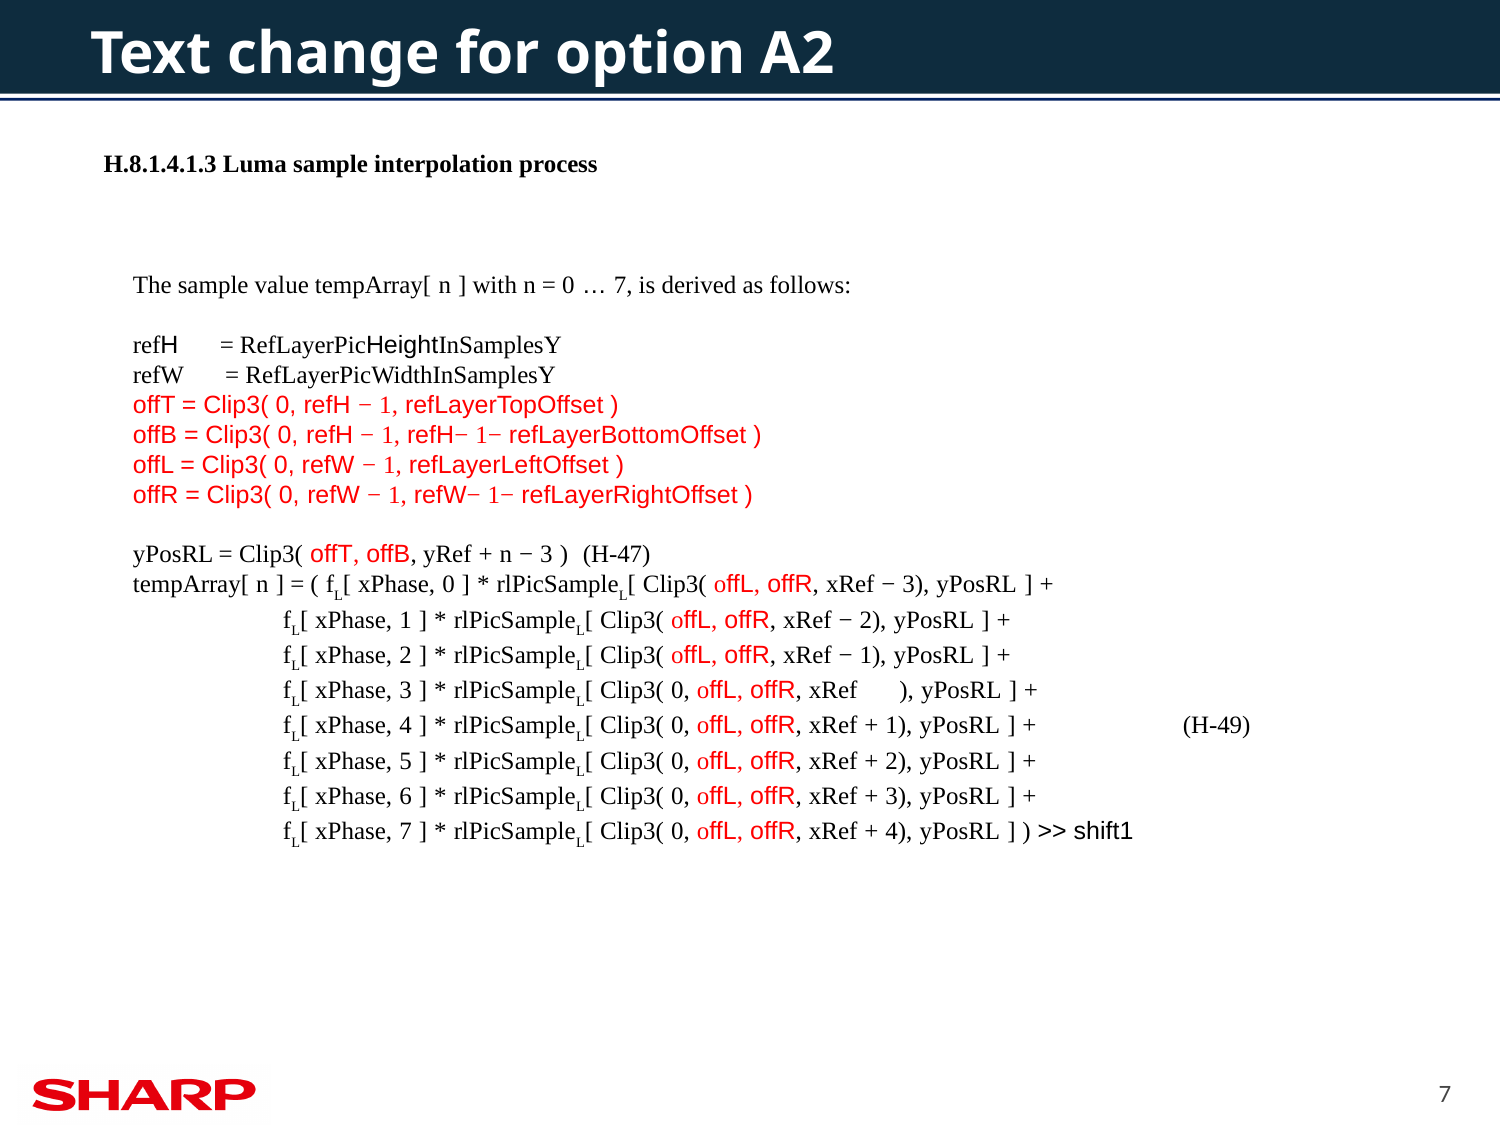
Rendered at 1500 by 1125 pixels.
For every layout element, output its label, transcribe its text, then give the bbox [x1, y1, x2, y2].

text_box The sample value tempArray[ n ] with n = 0 … 7, is derived as follows: refH = RefLayerPicHeightInSamplesY refW = RefLayerPicWidthInSamplesY offT = Clip3( 0, refH − 1, refLayerTopOffset ) offB = Clip3( 0, refH − 1, refH− 1− refLayerBottomOffset ) offL = Clip3( 0, refW − 1, refLayerLeftOffset ) offR = Clip3( 0, refW − 1, refW− 1− refLayerRightOffset ) yPosRL = Clip3( offT, offB, yRef + n − 3 ) (H‑47) tempArray[ n ] = ( fL[ xPhase, 0 ] * rlPicSampleL[ Clip3( offL, offR, xRef − 3), yPosRL ] + fL[ xPhase, 1 ] * rlPicSampleL[ Clip3( offL, offR, xRef − 2), yPosRL ] + fL[ xPhase, 2 ] * rlPicSampleL[ Clip3( offL, offR, xRef − 1), yPosRL ] + fL[ xPhase, 3 ] * rlPicSampleL[ Clip3( 0, offL, offR, xRef ), yPosRL ] + fL[ xPhase, 4 ] * rlPicSampleL[ Clip3( 0, offL, offR, xRef + 1), yPosRL ] + (H‑49) fL[ xPhase, 5 ] * rlPicSampleL[ Clip3( 0, offL, offR, xRef + 2), yPosRL ] + fL[ xPhase, 6 ] * rlPicSampleL[ Clip3( 0, offL, offR, xRef + 3), yPosRL ] + fL[ xPhase, 7 ] * rlPicSampleL[ Clip3( 0, offL, offR, xRef + 4), yPosRL ] ) >> shift1 [117, 261, 1388, 858]
picture [17, 1064, 271, 1125]
title Text change for option A2 [74, 15, 1465, 85]
slide_number 7 [1345, 1062, 1467, 1108]
text_box H.8.1.4.1.3 Luma sample interpolation process [88, 140, 963, 186]
